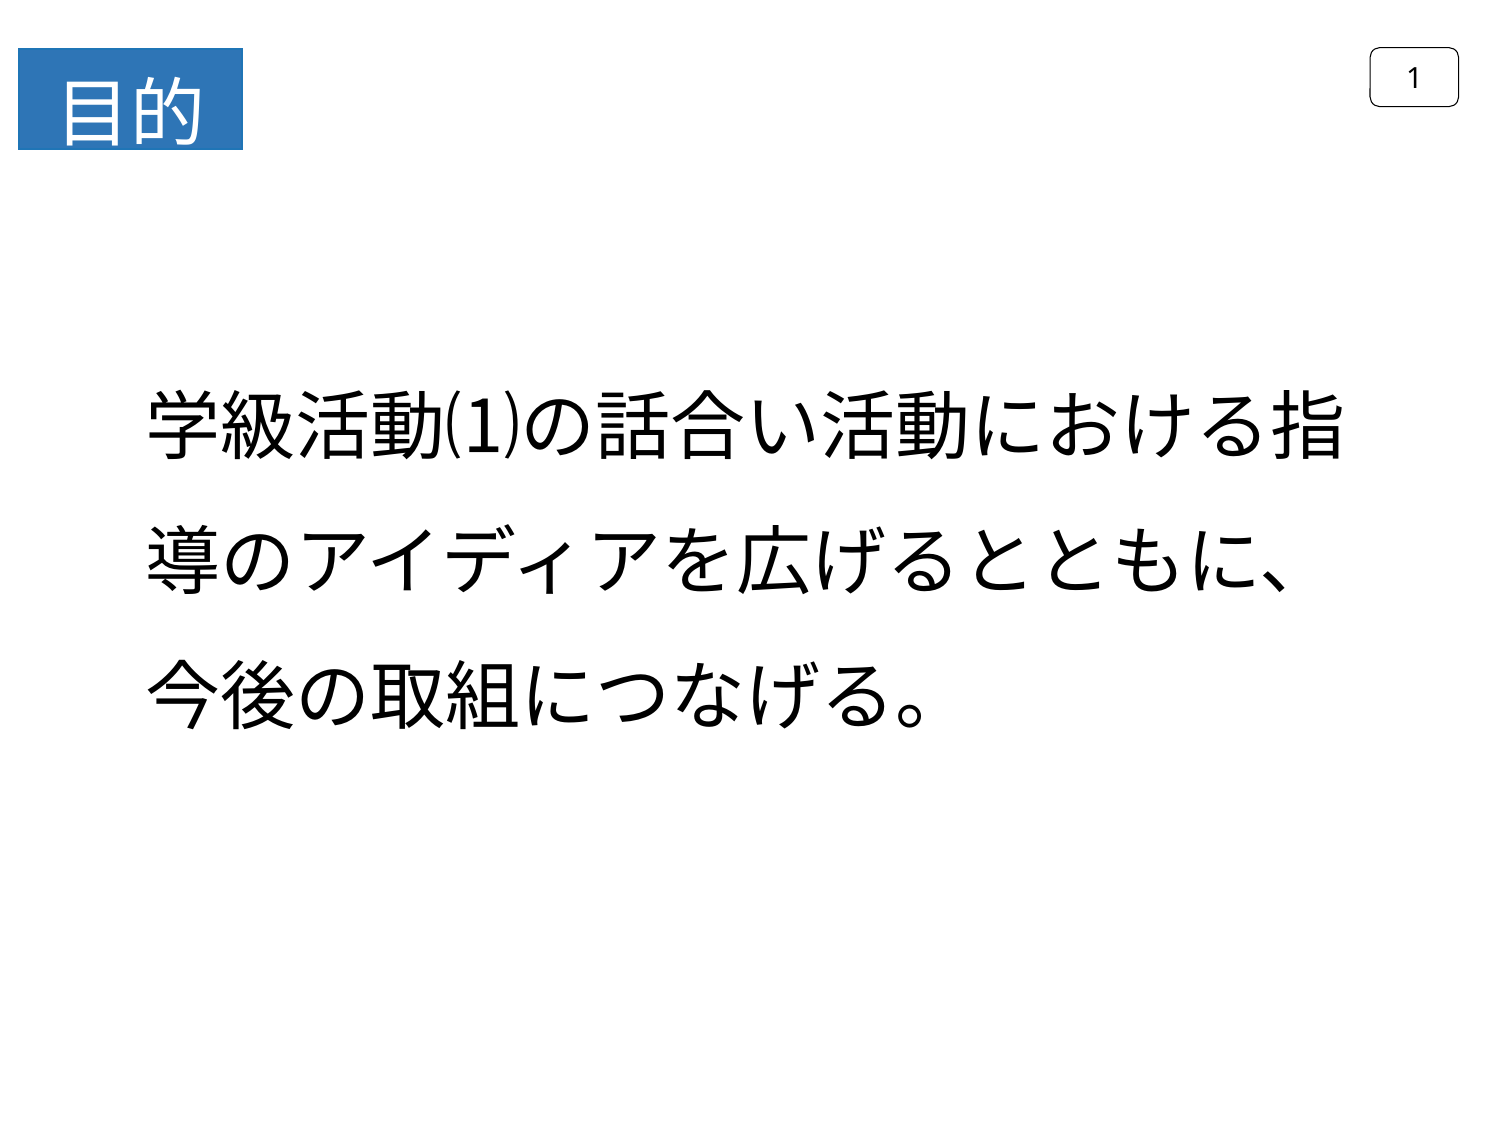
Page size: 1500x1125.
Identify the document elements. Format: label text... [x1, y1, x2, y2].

text_box 学級活動⑴の話合い活動における指導のアイディアを広げるとともに、今後の取組につなげる。 [130, 326, 1371, 746]
text_box 1 [1368, 46, 1460, 108]
text_box 目的 [18, 48, 243, 150]
